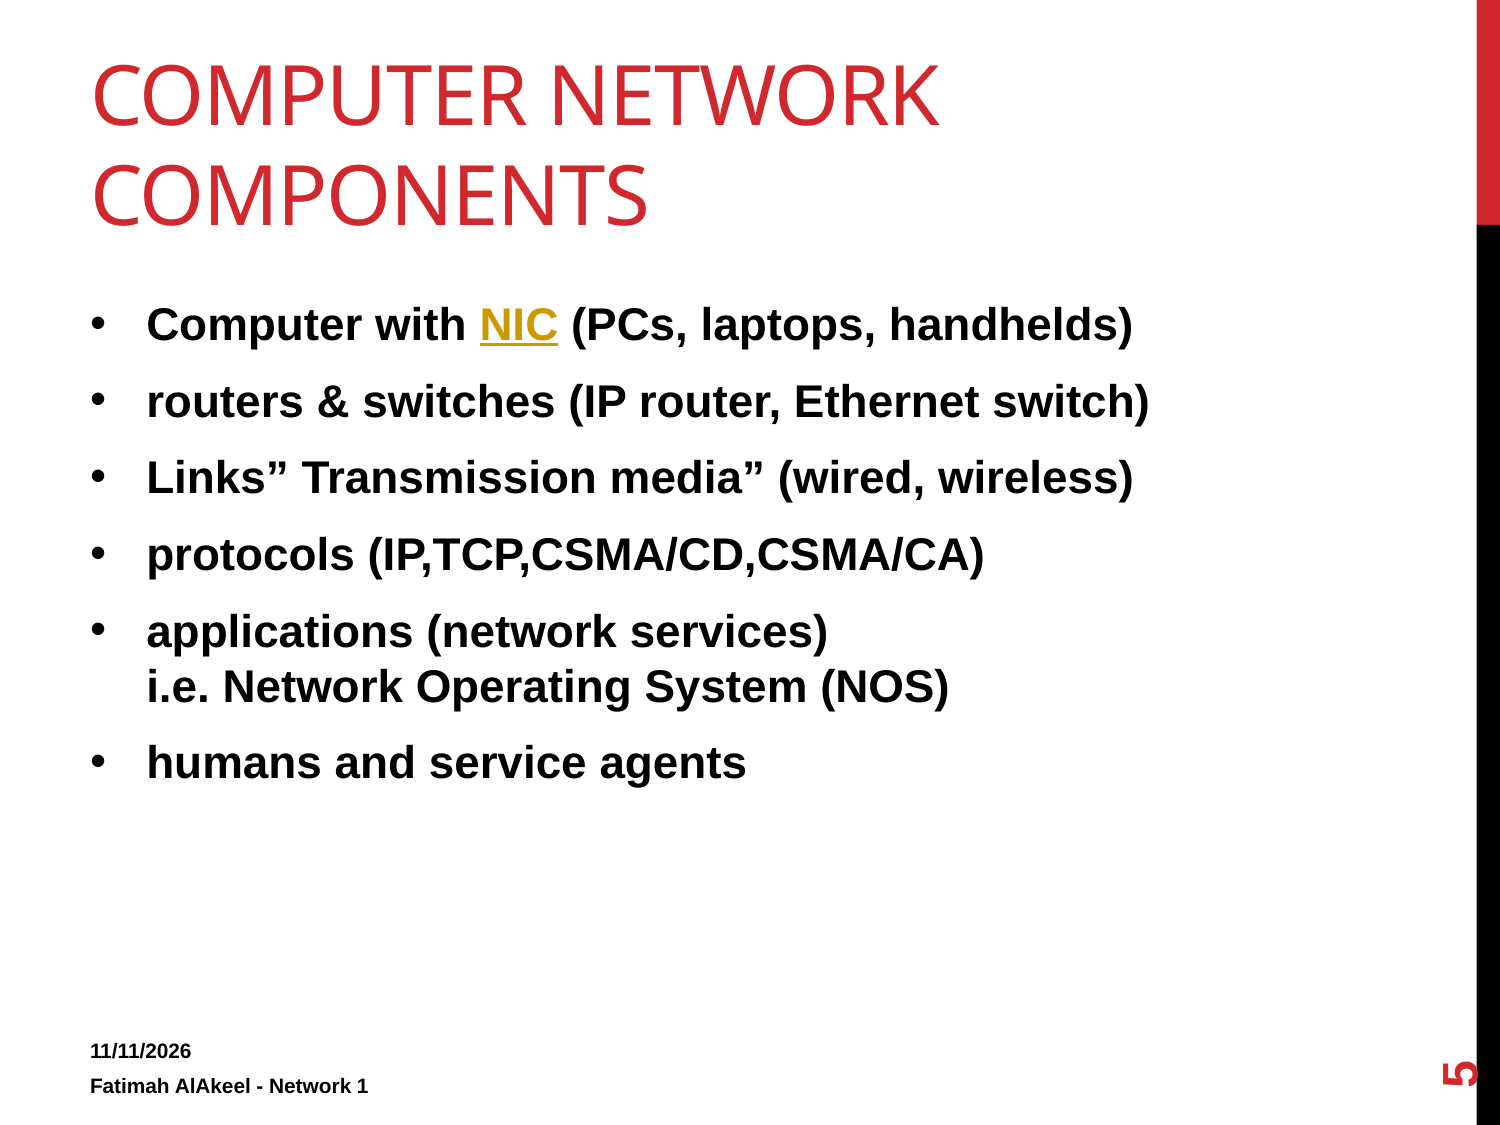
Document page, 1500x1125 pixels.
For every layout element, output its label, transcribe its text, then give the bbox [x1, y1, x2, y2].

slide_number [75, 1012, 638, 1063]
footer Fatimah AlAkeel - Network 1 [75, 1065, 638, 1112]
slide_number 5 [1427, 887, 1488, 1104]
list Computer with NIC (PCs, laptops, handhelds) routers & switches (IP router, Ethernet switch) Links” Transmission media” (wired, wireless) protocols (IP,TCP,CSMA/CD,CSMA/CA) applications (network services) i.e. Network Operating System (NOS) humans and service agents [75, 287, 1325, 1005]
title Computer Network Components [75, 25, 1025, 250]
